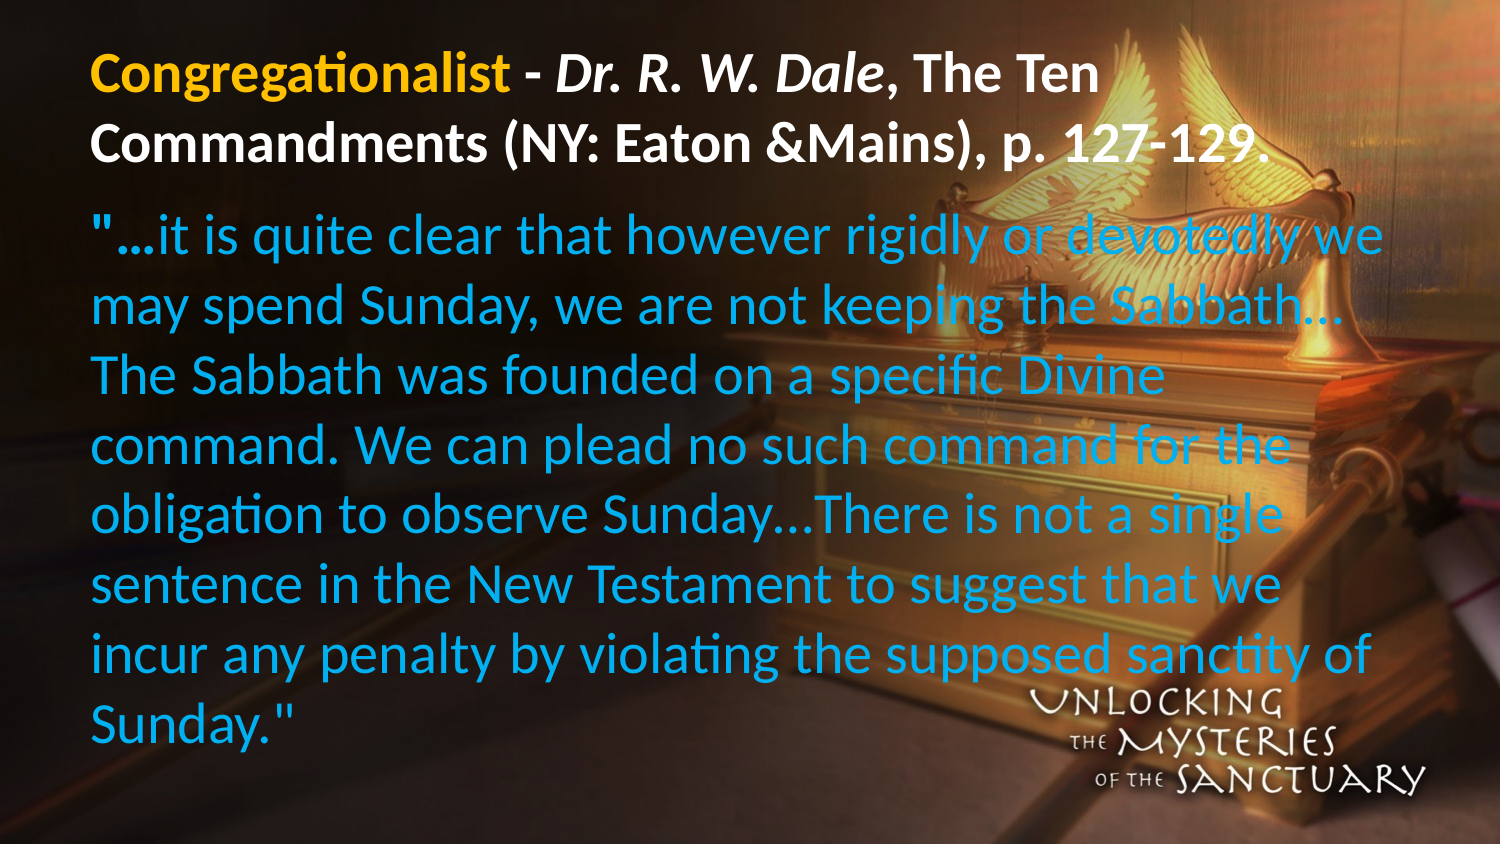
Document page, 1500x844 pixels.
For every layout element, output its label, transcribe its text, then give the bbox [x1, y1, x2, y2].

picture [0, 0, 1500, 844]
title Congregationalist - Dr. R. W. Dale, The Ten Commandments (NY: Eaton &Mains), p. 127-129. [75, 33, 1425, 175]
list "…it is quite clear that however rigidly or devotedly we may spend Sunday, we are not keeping the Sabbath…The Sabbath was founded on a specific Divine command. We can plead no such command for the obligation to observe Sunday…There is not a single sentence in the New Testament to suggest that we incur any penalty by violating the supposed sanctity of Sunday." [75, 188, 1415, 844]
